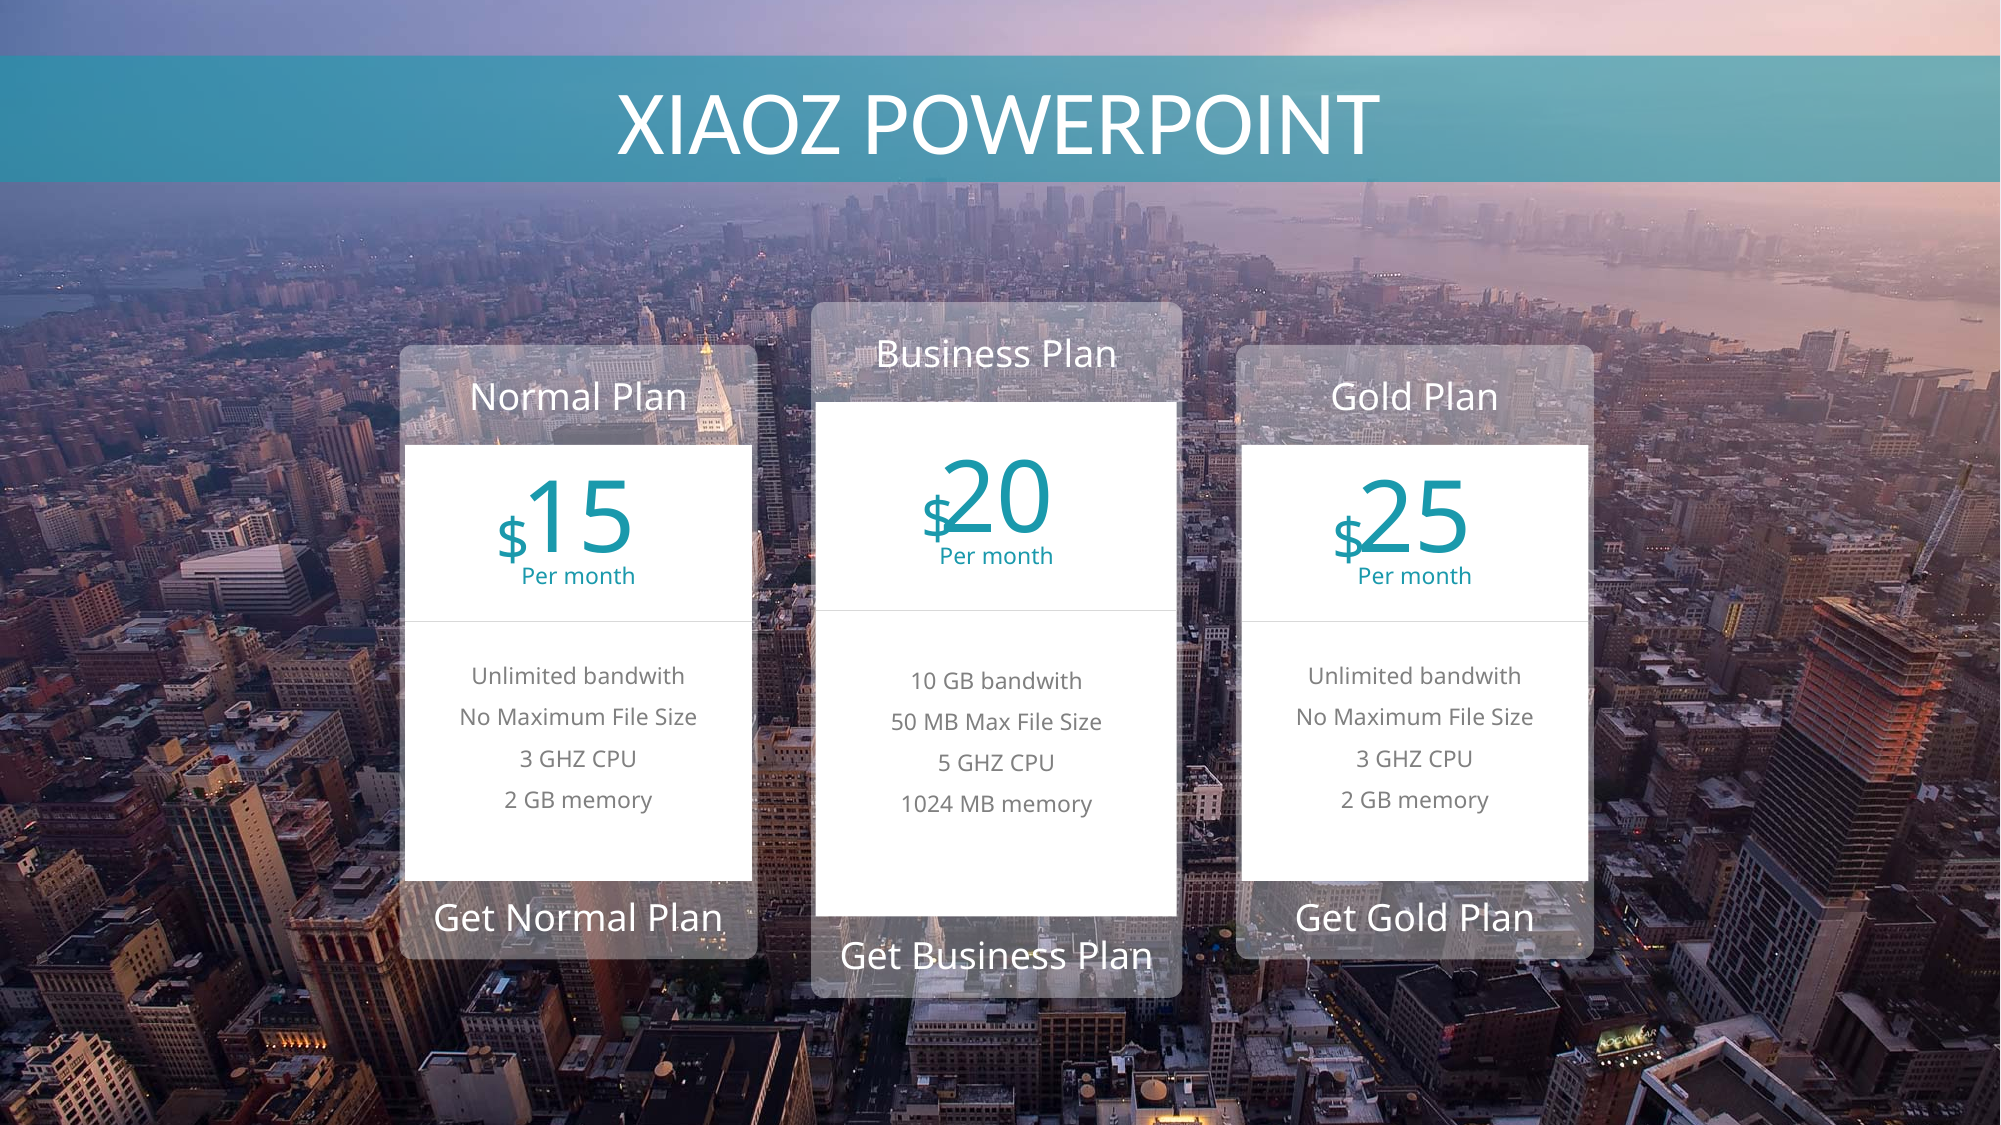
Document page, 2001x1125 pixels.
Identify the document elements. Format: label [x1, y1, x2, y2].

text_box [1235, 444, 1594, 593]
text_box [399, 444, 758, 593]
picture [0, 0, 2001, 1125]
text_box [811, 424, 1183, 573]
